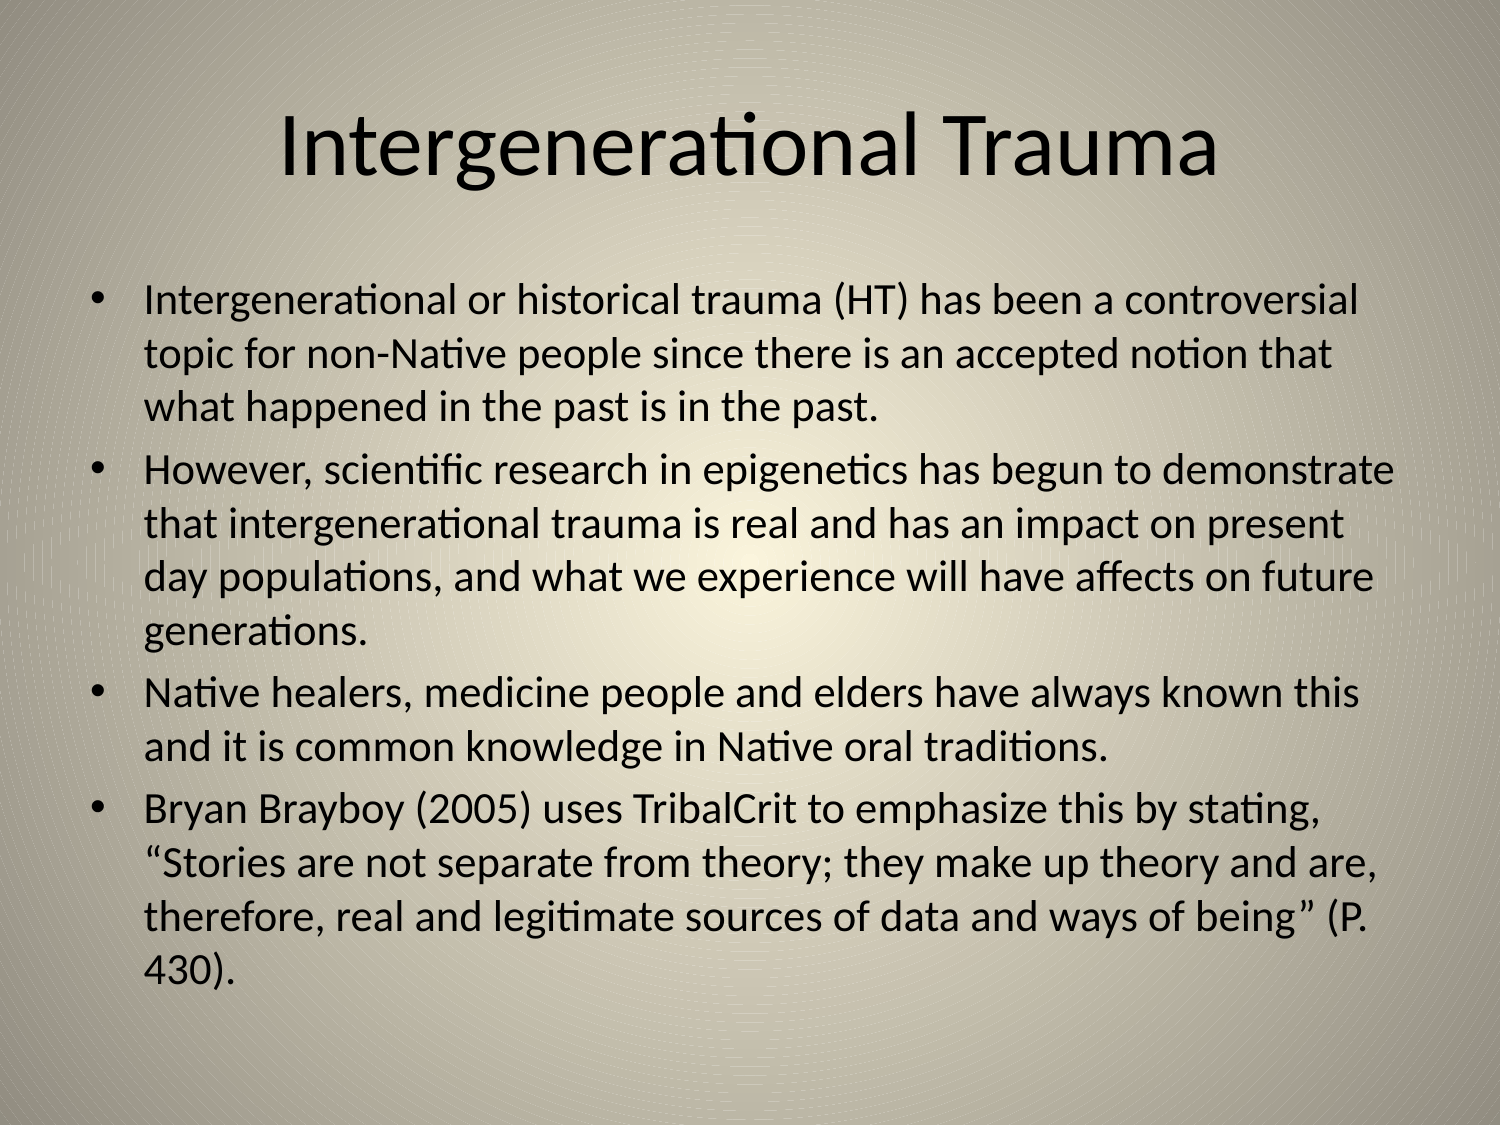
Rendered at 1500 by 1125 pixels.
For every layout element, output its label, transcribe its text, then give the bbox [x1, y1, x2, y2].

list Intergenerational or historical trauma (HT) has been a controversial topic for non-Native people since there is an accepted notion that what happened in the past is in the past. However, scientific research in epigenetics has begun to demonstrate that intergenerational trauma is real and has an impact on present day populations, and what we experience will have affects on future generations. Native healers, medicine people and elders have always known this and it is common knowledge in Native oral traditions. Bryan Brayboy (2005) uses TribalCrit to emphasize this by stating, “Stories are not separate from theory; they make up theory and are, therefore, real and legitimate sources of data and ways of being” (P. 430). [75, 262, 1425, 1005]
title Intergenerational Trauma [75, 45, 1425, 233]
